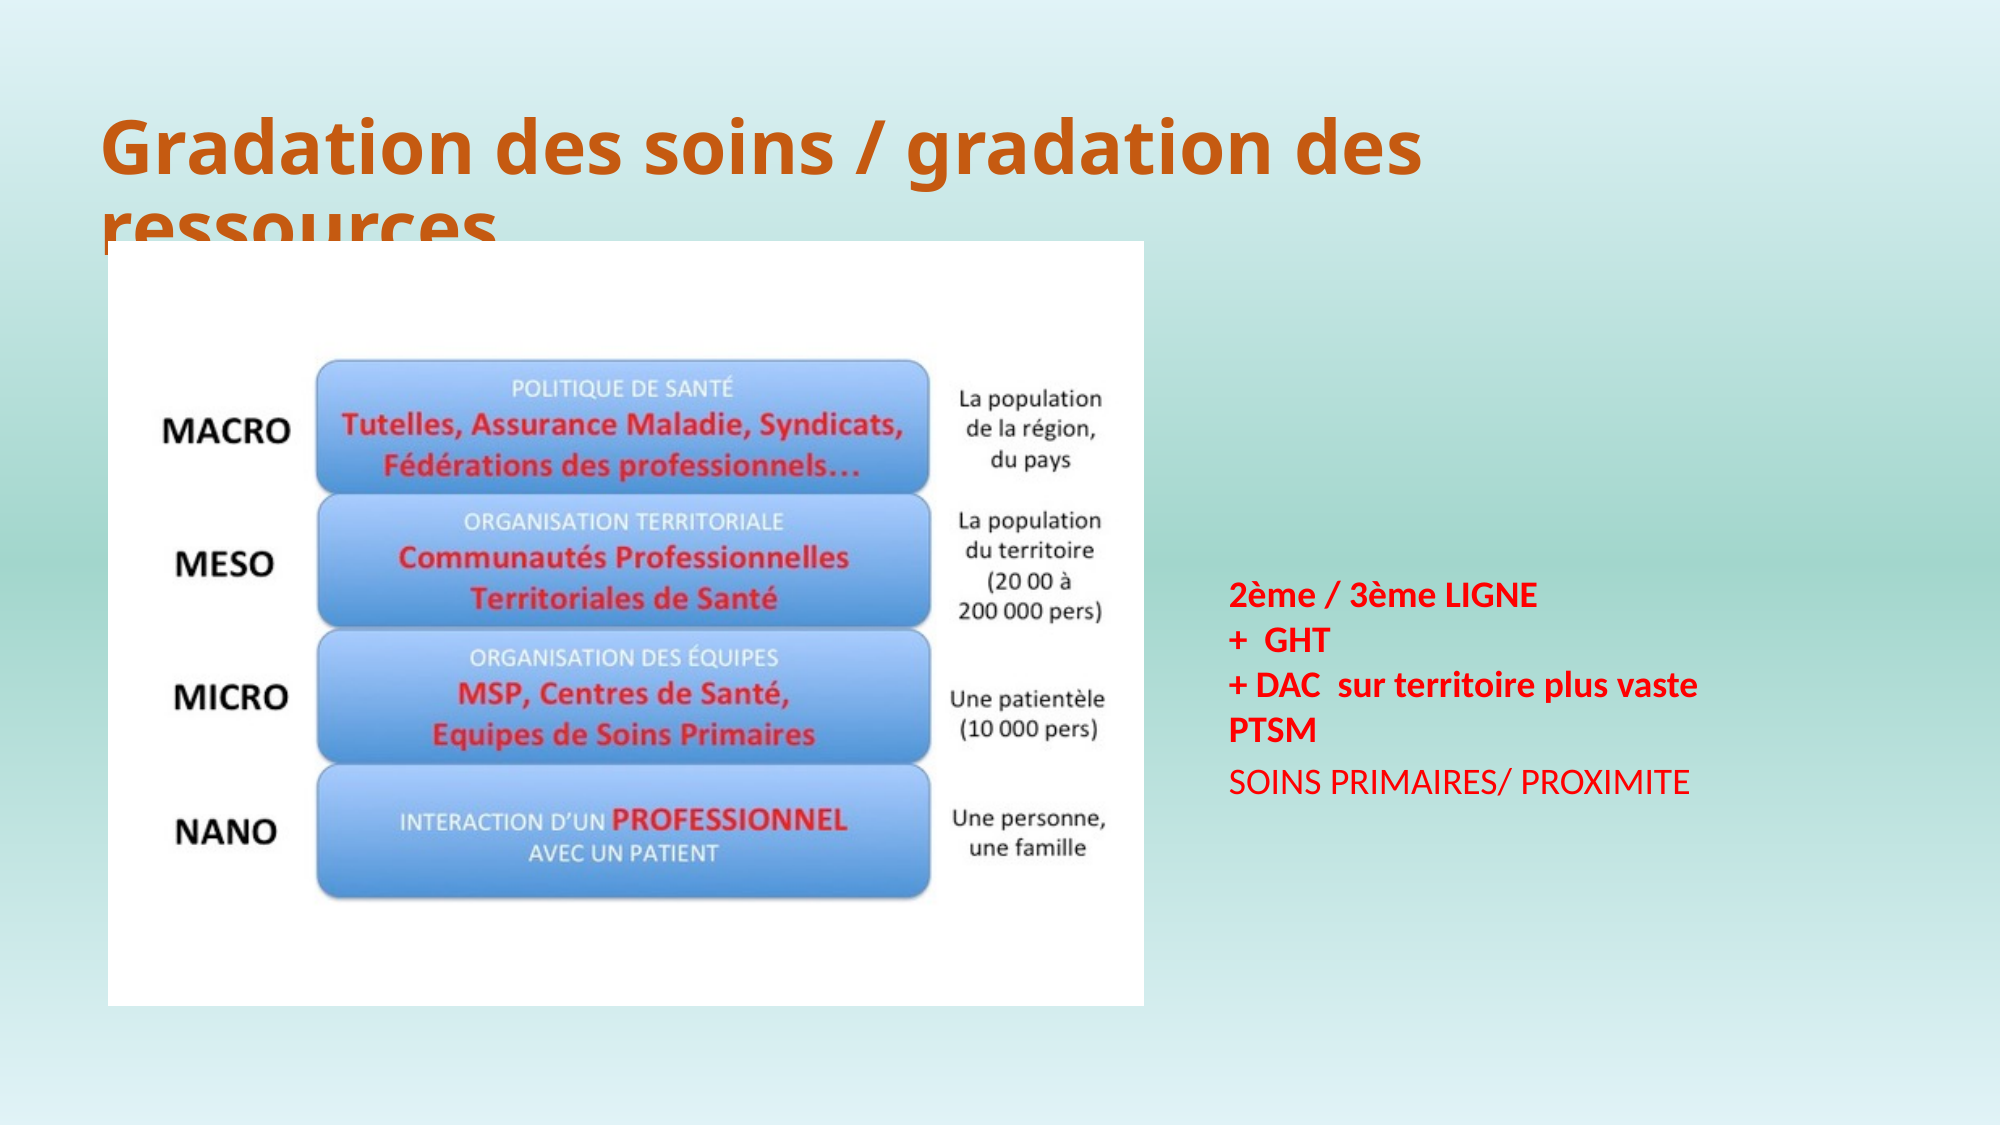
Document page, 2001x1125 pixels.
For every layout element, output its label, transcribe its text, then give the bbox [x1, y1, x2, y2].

title Gradation des soins / gradation des ressources [84, 99, 1810, 283]
text_box 2ème / 3ème LIGNE + GHT + DAC sur territoire plus vaste PTSM [1213, 562, 1863, 758]
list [107, 241, 1144, 1006]
text_box SOINS PRIMAIRES/ PROXIMITE [1213, 749, 1788, 810]
